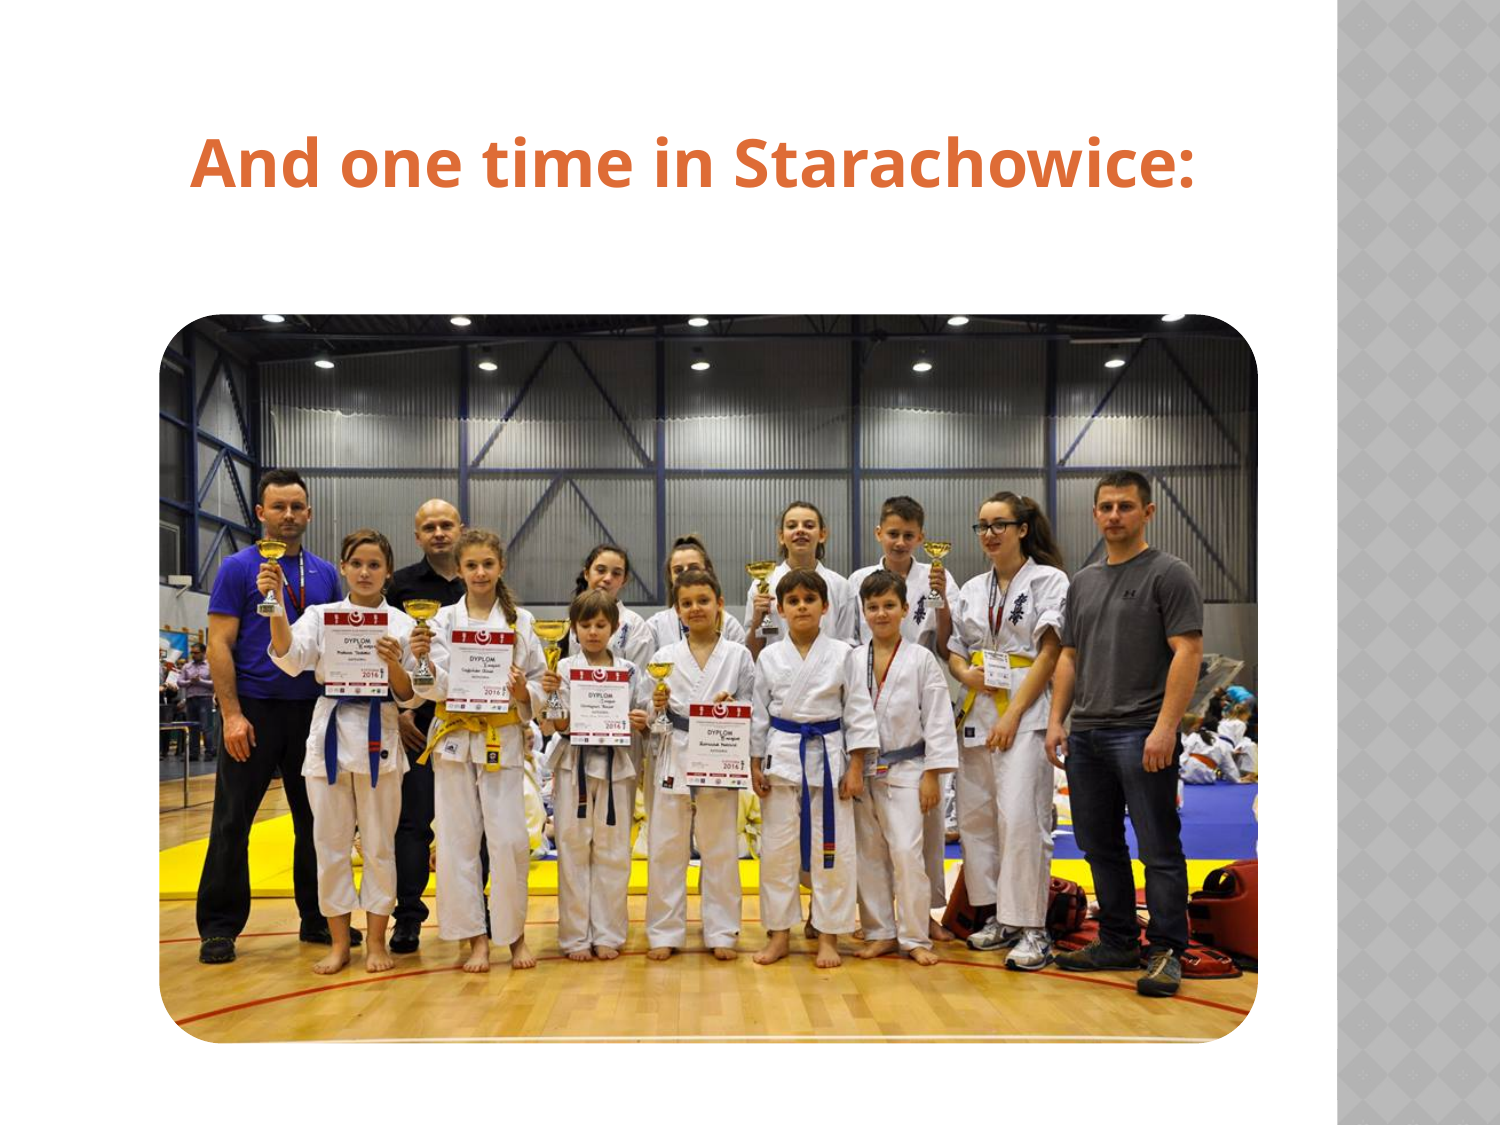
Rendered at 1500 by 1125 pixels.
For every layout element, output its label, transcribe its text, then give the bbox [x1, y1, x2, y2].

list And one time in Starachowice: [100, 113, 1288, 909]
picture [158, 314, 1259, 1044]
